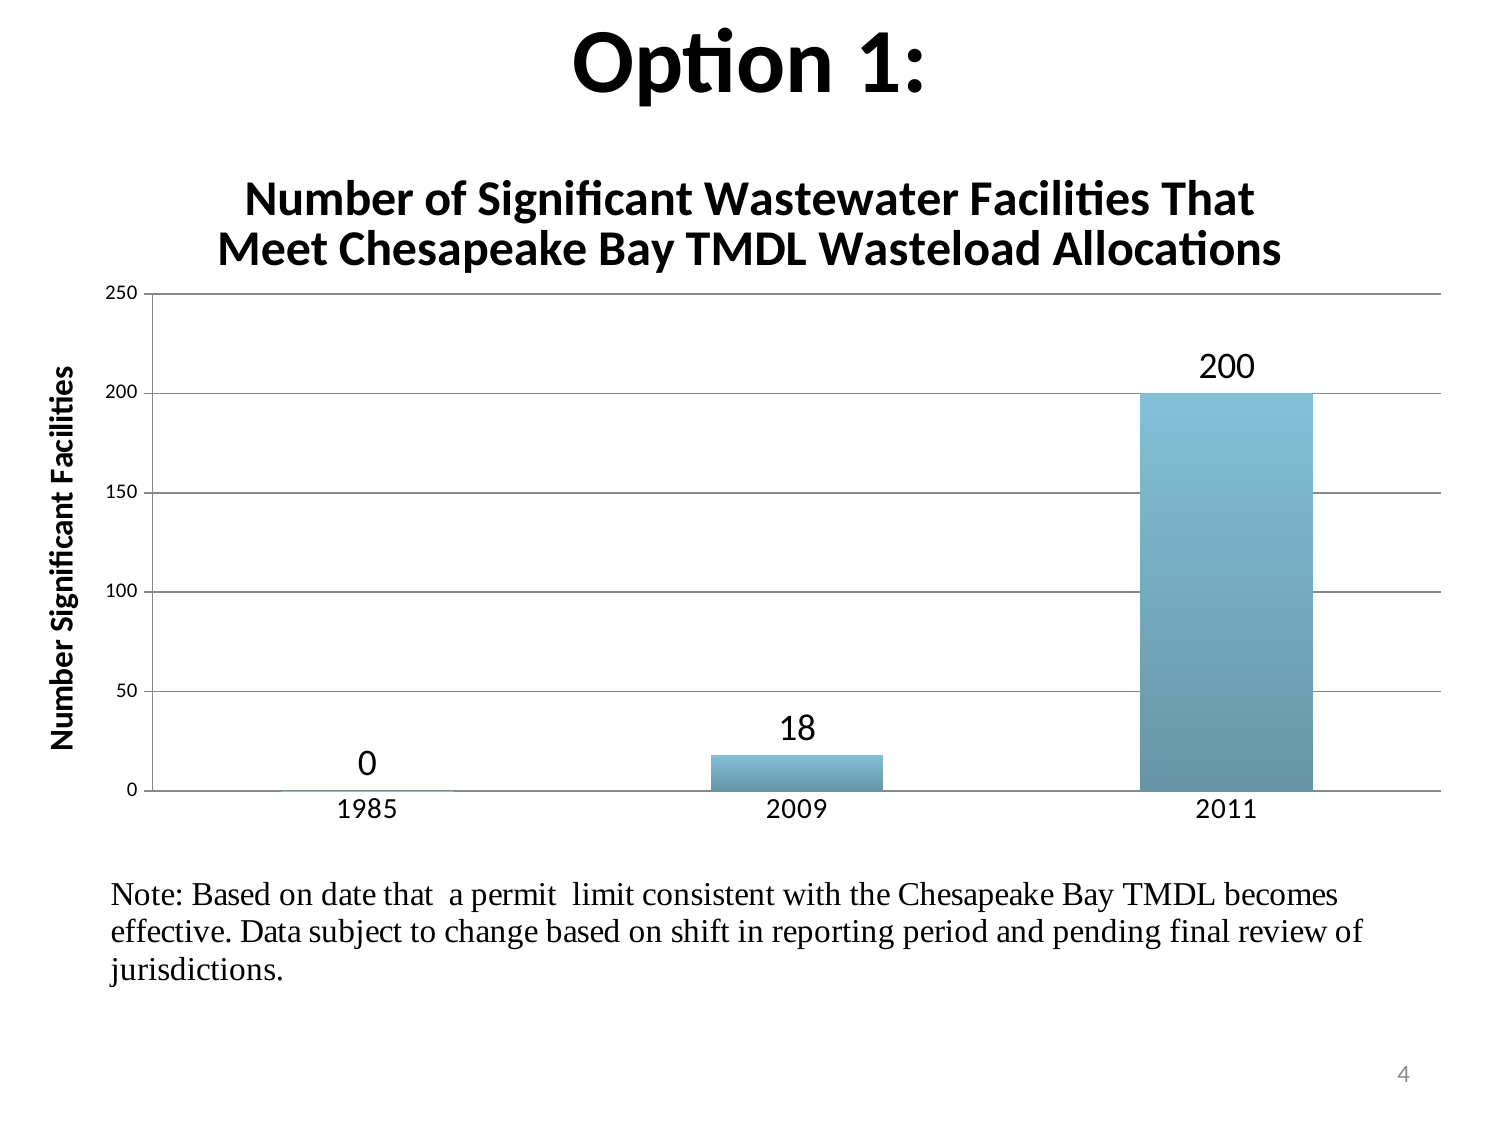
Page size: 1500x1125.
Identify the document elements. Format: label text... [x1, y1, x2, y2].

slide_number 4 [1074, 1042, 1425, 1103]
title Option 1: [75, 0, 1425, 135]
chart [37, 137, 1463, 1013]
